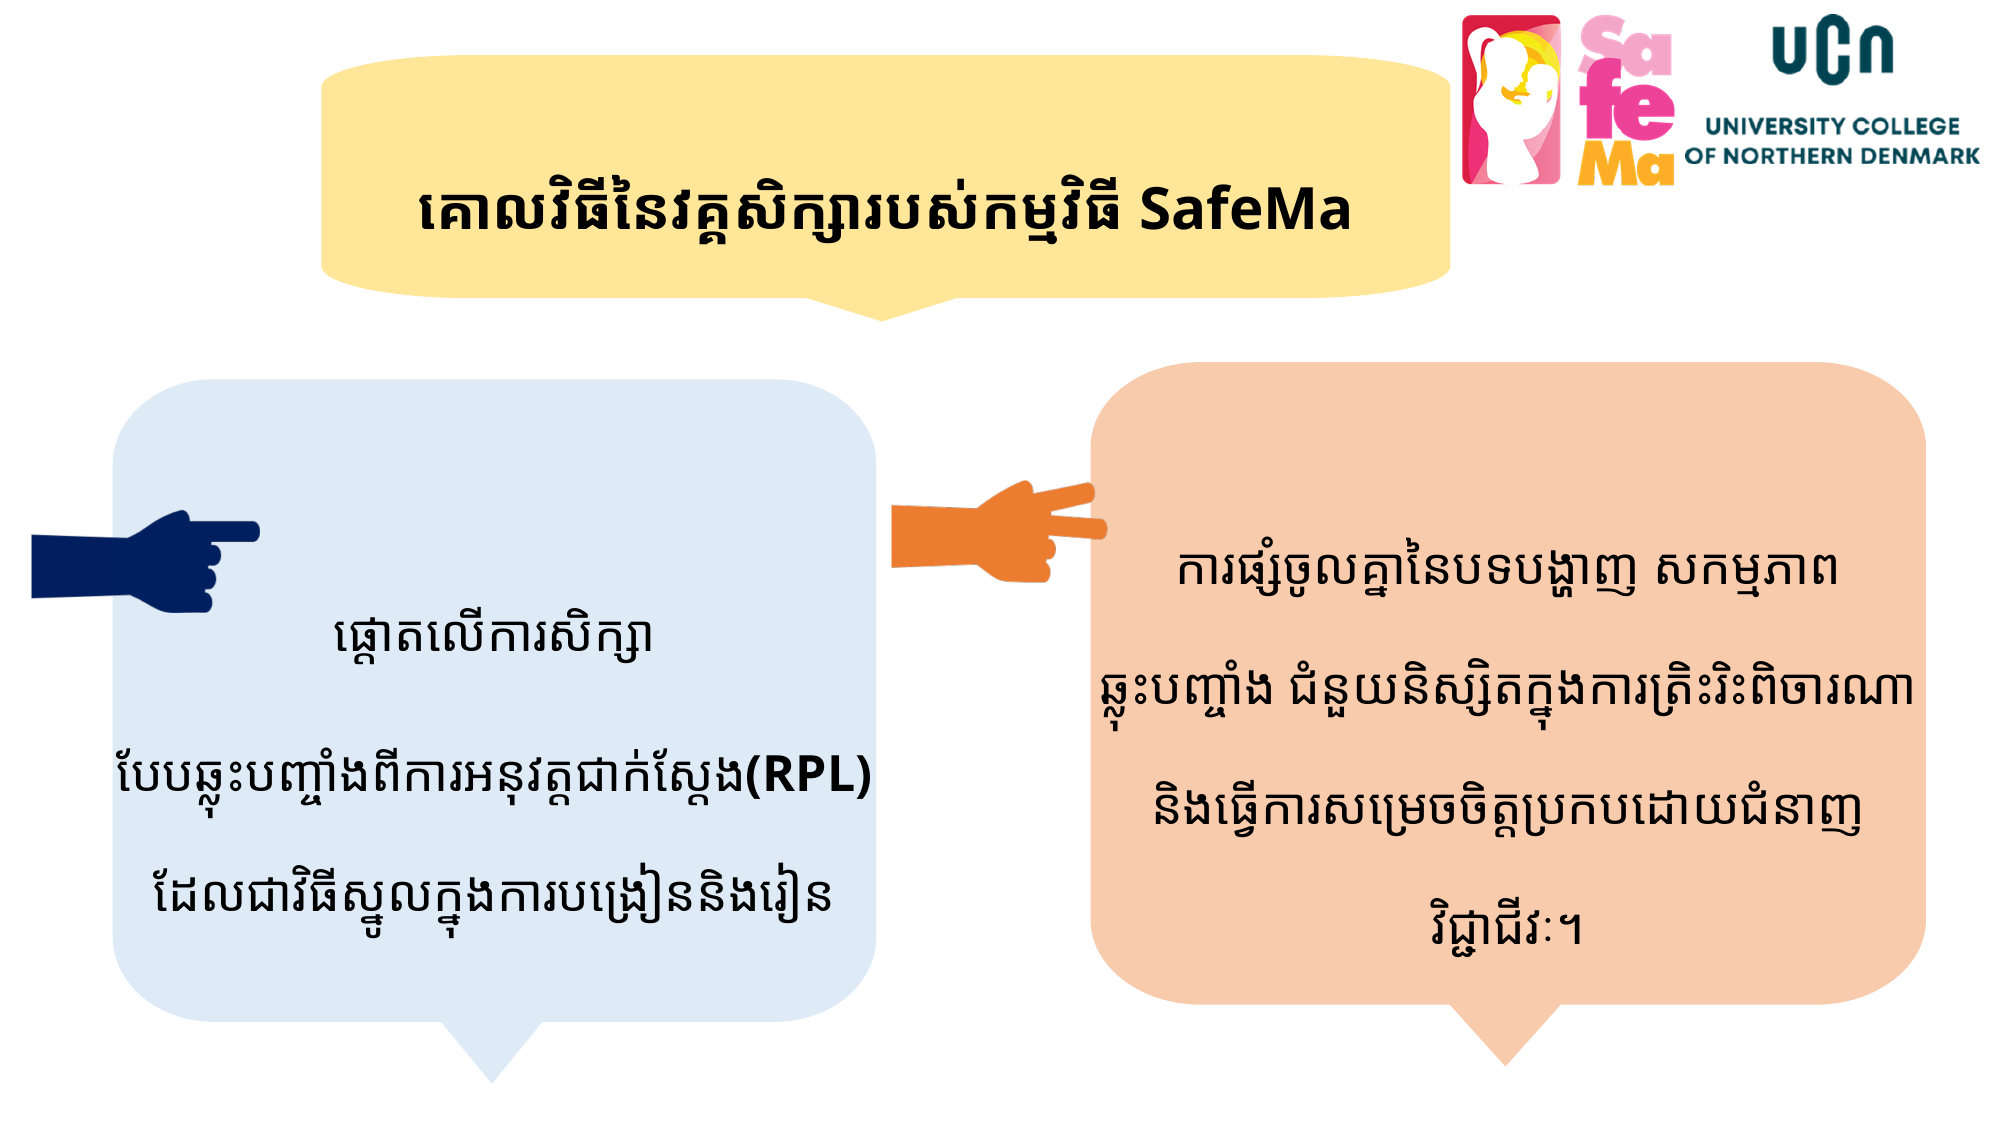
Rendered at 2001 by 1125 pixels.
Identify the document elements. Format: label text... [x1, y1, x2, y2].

text_box ផ្តោតលើការសិក្សា បែបឆ្លុះបញ្ចាំងពីការអនុវត្តជាក់ស្តែង(RPL) ដែលជាវិធីស្នូលក្នុងការបង្រៀននិងរៀន [112, 379, 877, 1084]
picture [32, 447, 260, 676]
picture [1685, 14, 1980, 164]
picture [1461, 14, 1675, 186]
text_box គោលវិធីនៃវគ្គសិក្សារបស់កម្មវិធី SafeMa [321, 55, 1451, 322]
text_box ការផ្សំចូលគ្នានៃបទបង្ហាញ សកម្មភាពឆ្លុះបញ្ចាំង​ ជំនួយនិស្សិតក្នុងការត្រិះរិះពិចារណា​​និងធ្វើការសម្រេចចិត្តប្រកបដោយជំនាញវិជ្ជាជីវៈ។ [1090, 362, 1926, 1067]
picture [892, 423, 1107, 640]
